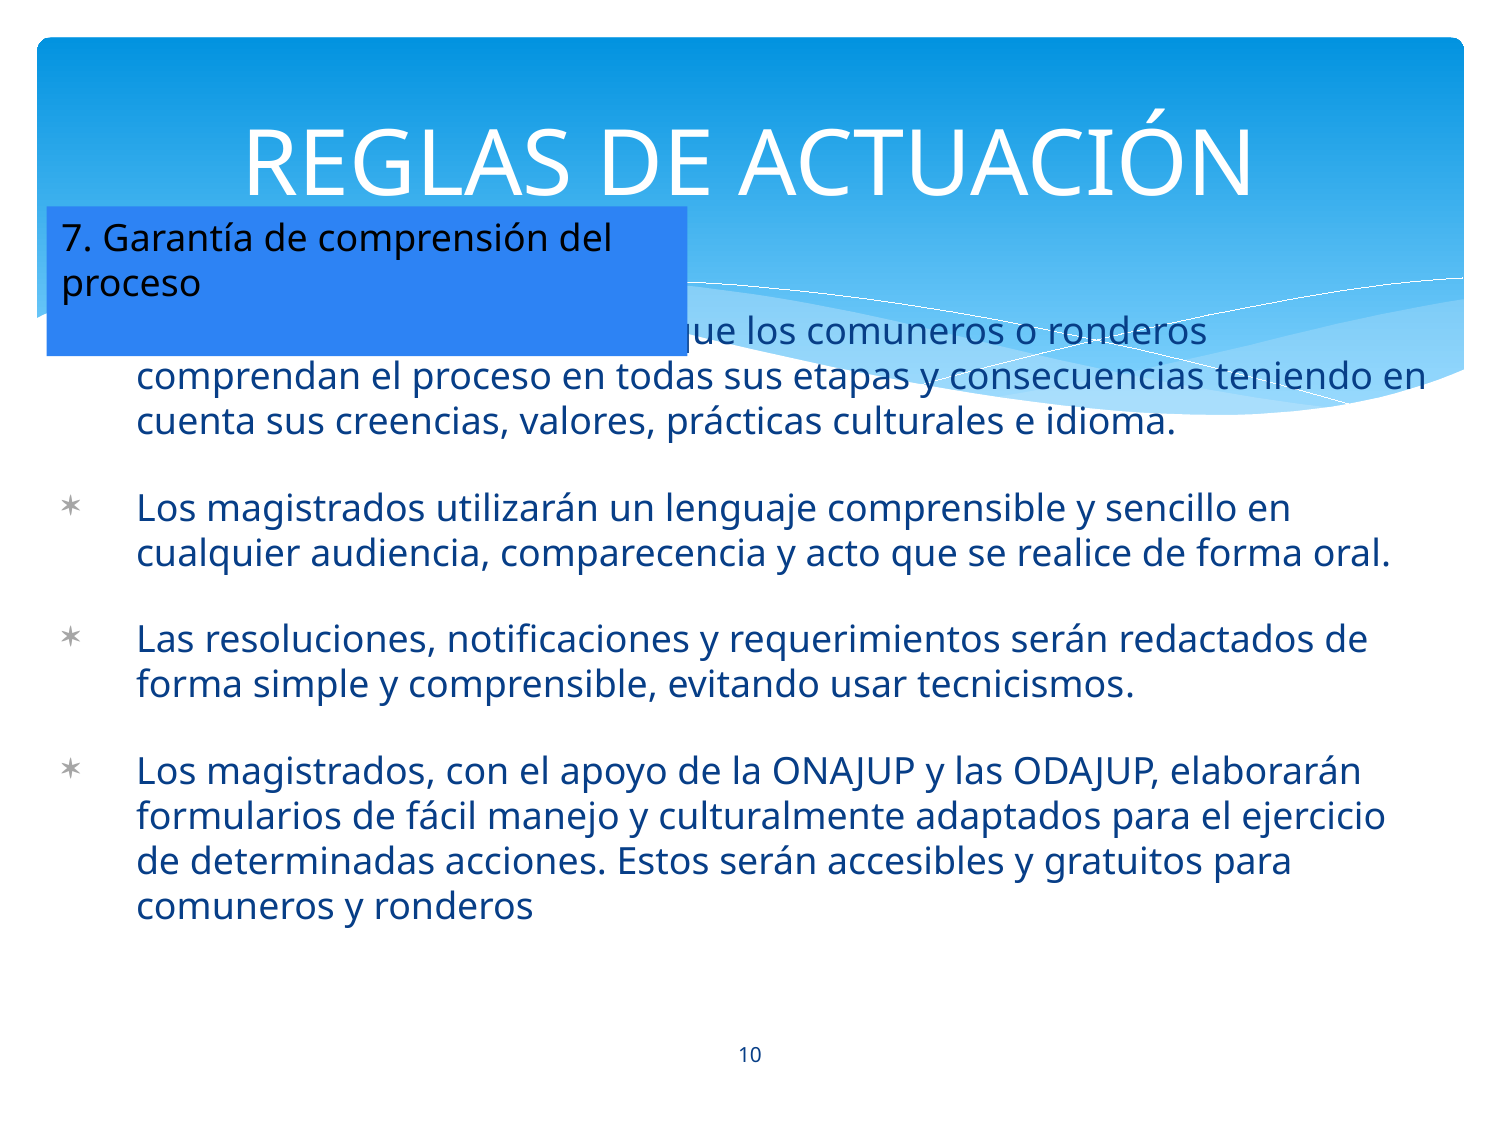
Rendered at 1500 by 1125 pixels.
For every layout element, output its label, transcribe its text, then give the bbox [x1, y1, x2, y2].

slide_number 9 [654, 1056, 846, 1086]
text_box 7. Garantía de comprensión del proceso [46, 206, 688, 357]
text_box [71, 663, 1479, 1056]
list Los magistrados garantizarán que los comuneros o ronderos comprendan el proceso en todas sus etapas y consecuencias teniendo en cuenta sus creencias, valores, prácticas culturales e idioma. Los magistrados utilizarán un lenguaje comprensible y sencillo en cualquier audiencia, comparecencia y acto que se realice de forma oral. Las resoluciones, notificaciones y requerimientos serán redactados de forma simple y comprensible, evitando usar tecnicismos. Los magistrados, con el apoyo de la ONAJUP y las ODAJUP, elaborarán formularios de fácil manejo y culturalmente adaptados para el ejercicio de determinadas acciones. Estos serán accesibles y gratuitos para comuneros y ronderos [46, 299, 1454, 938]
title REGLAS DE ACTUACIÓN [75, 55, 1425, 261]
